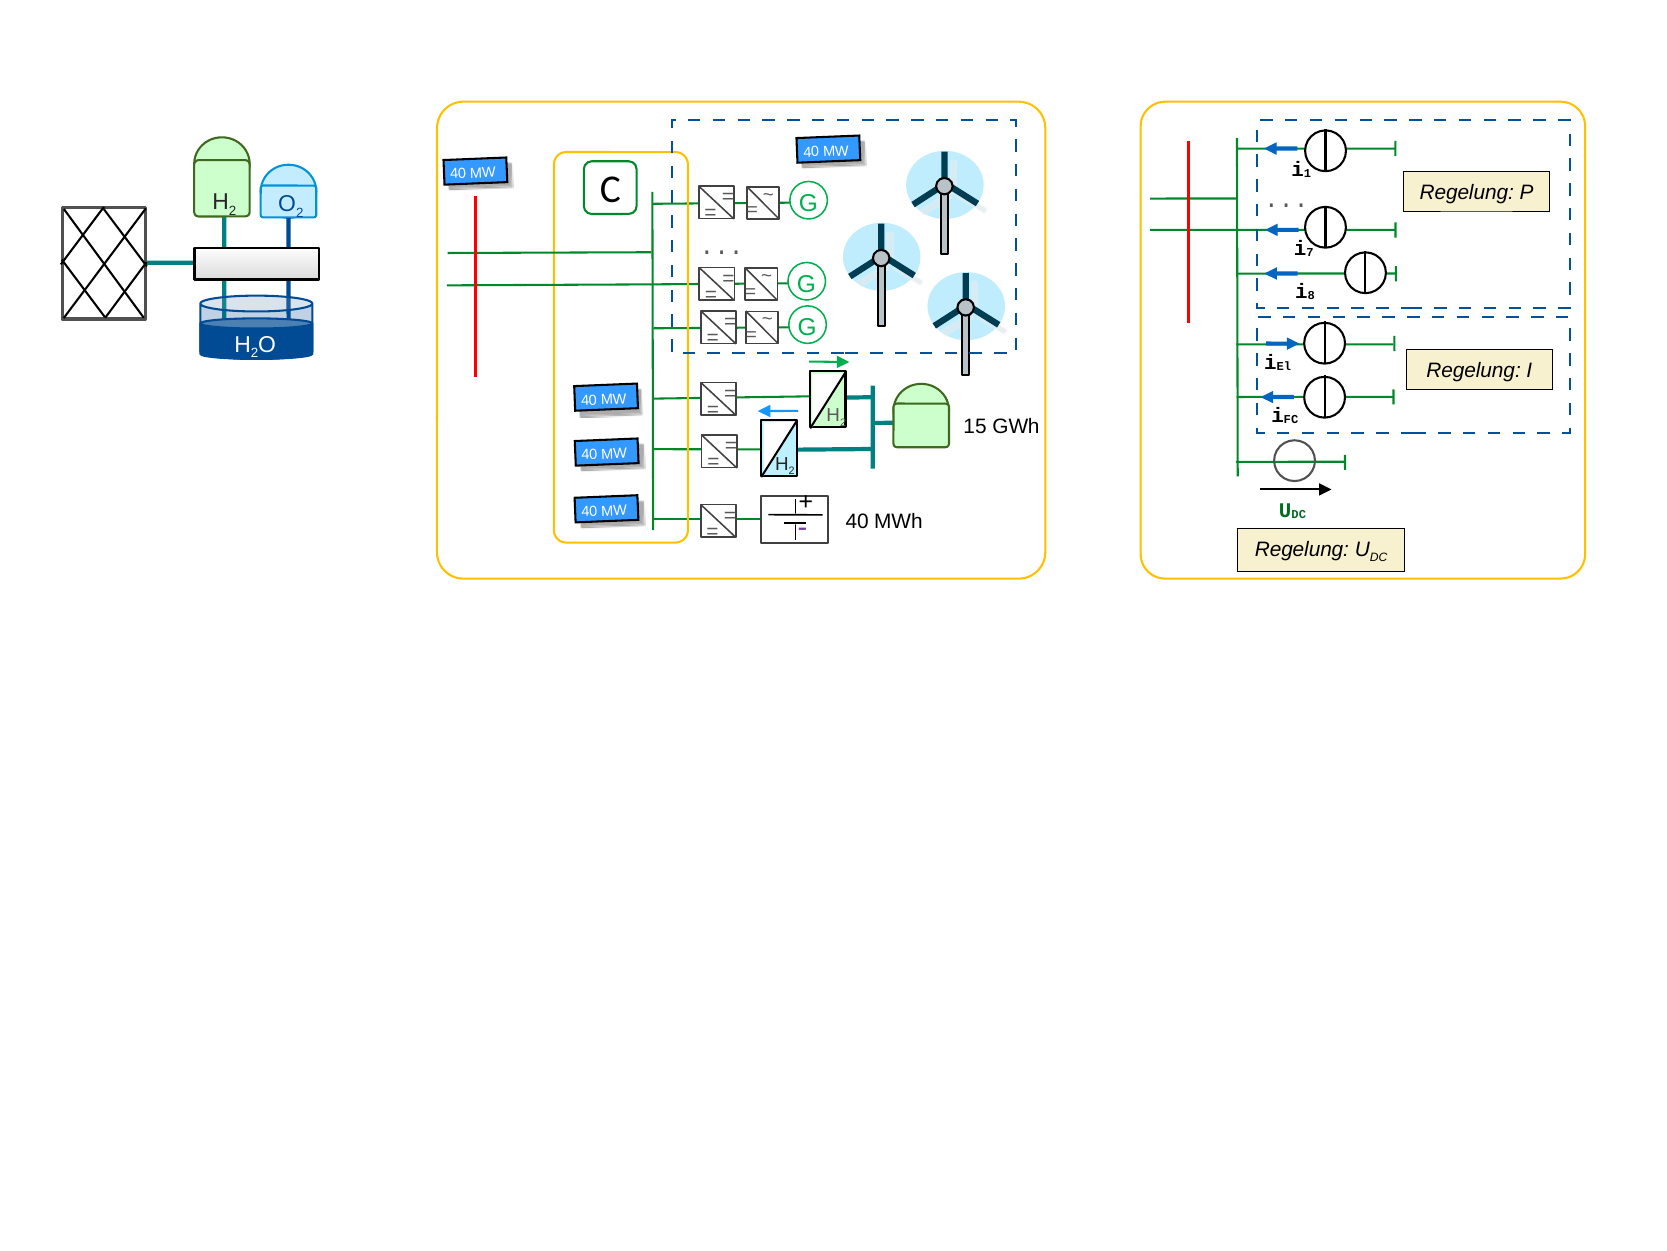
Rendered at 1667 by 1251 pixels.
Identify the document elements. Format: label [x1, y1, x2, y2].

text_box [1140, 101, 1586, 579]
text_box [1149, 120, 1570, 569]
text_box [60, 136, 320, 360]
text_box [443, 119, 1058, 555]
text_box [436, 101, 1045, 579]
